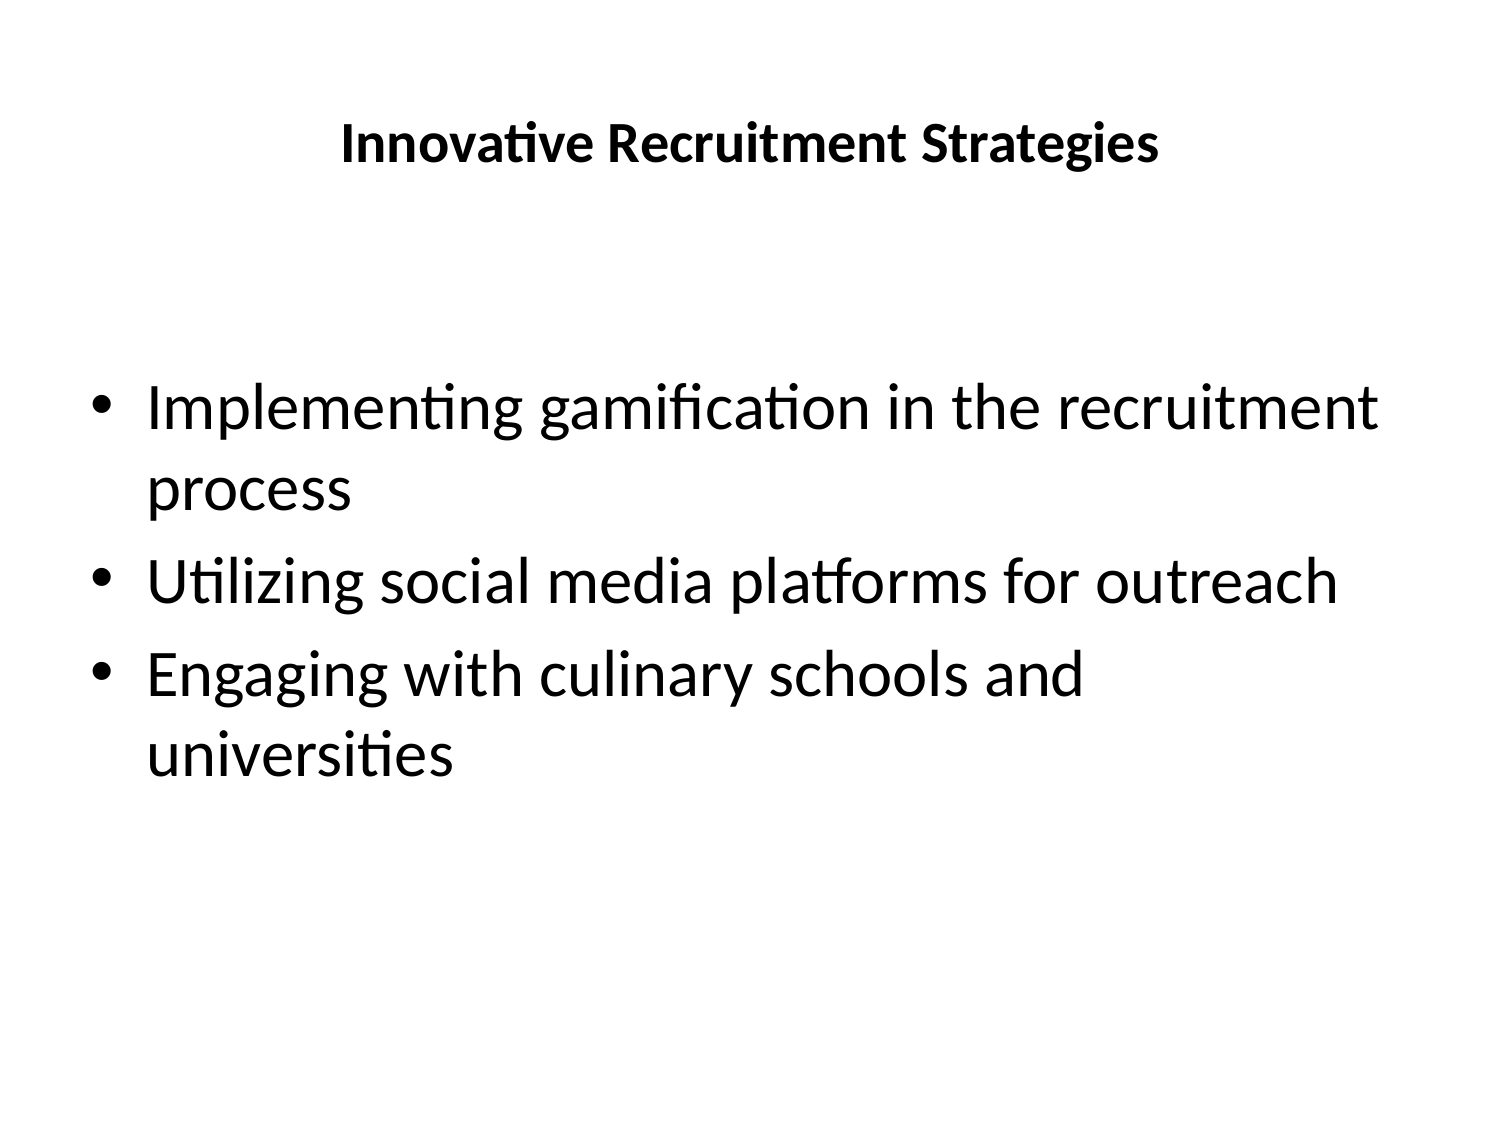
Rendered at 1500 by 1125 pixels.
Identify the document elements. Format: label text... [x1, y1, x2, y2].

list Implementing gamification in the recruitment process Utilizing social media platforms for outreach Engaging with culinary schools and universities [75, 262, 1425, 1005]
title Innovative Recruitment Strategies [75, 45, 1425, 233]
